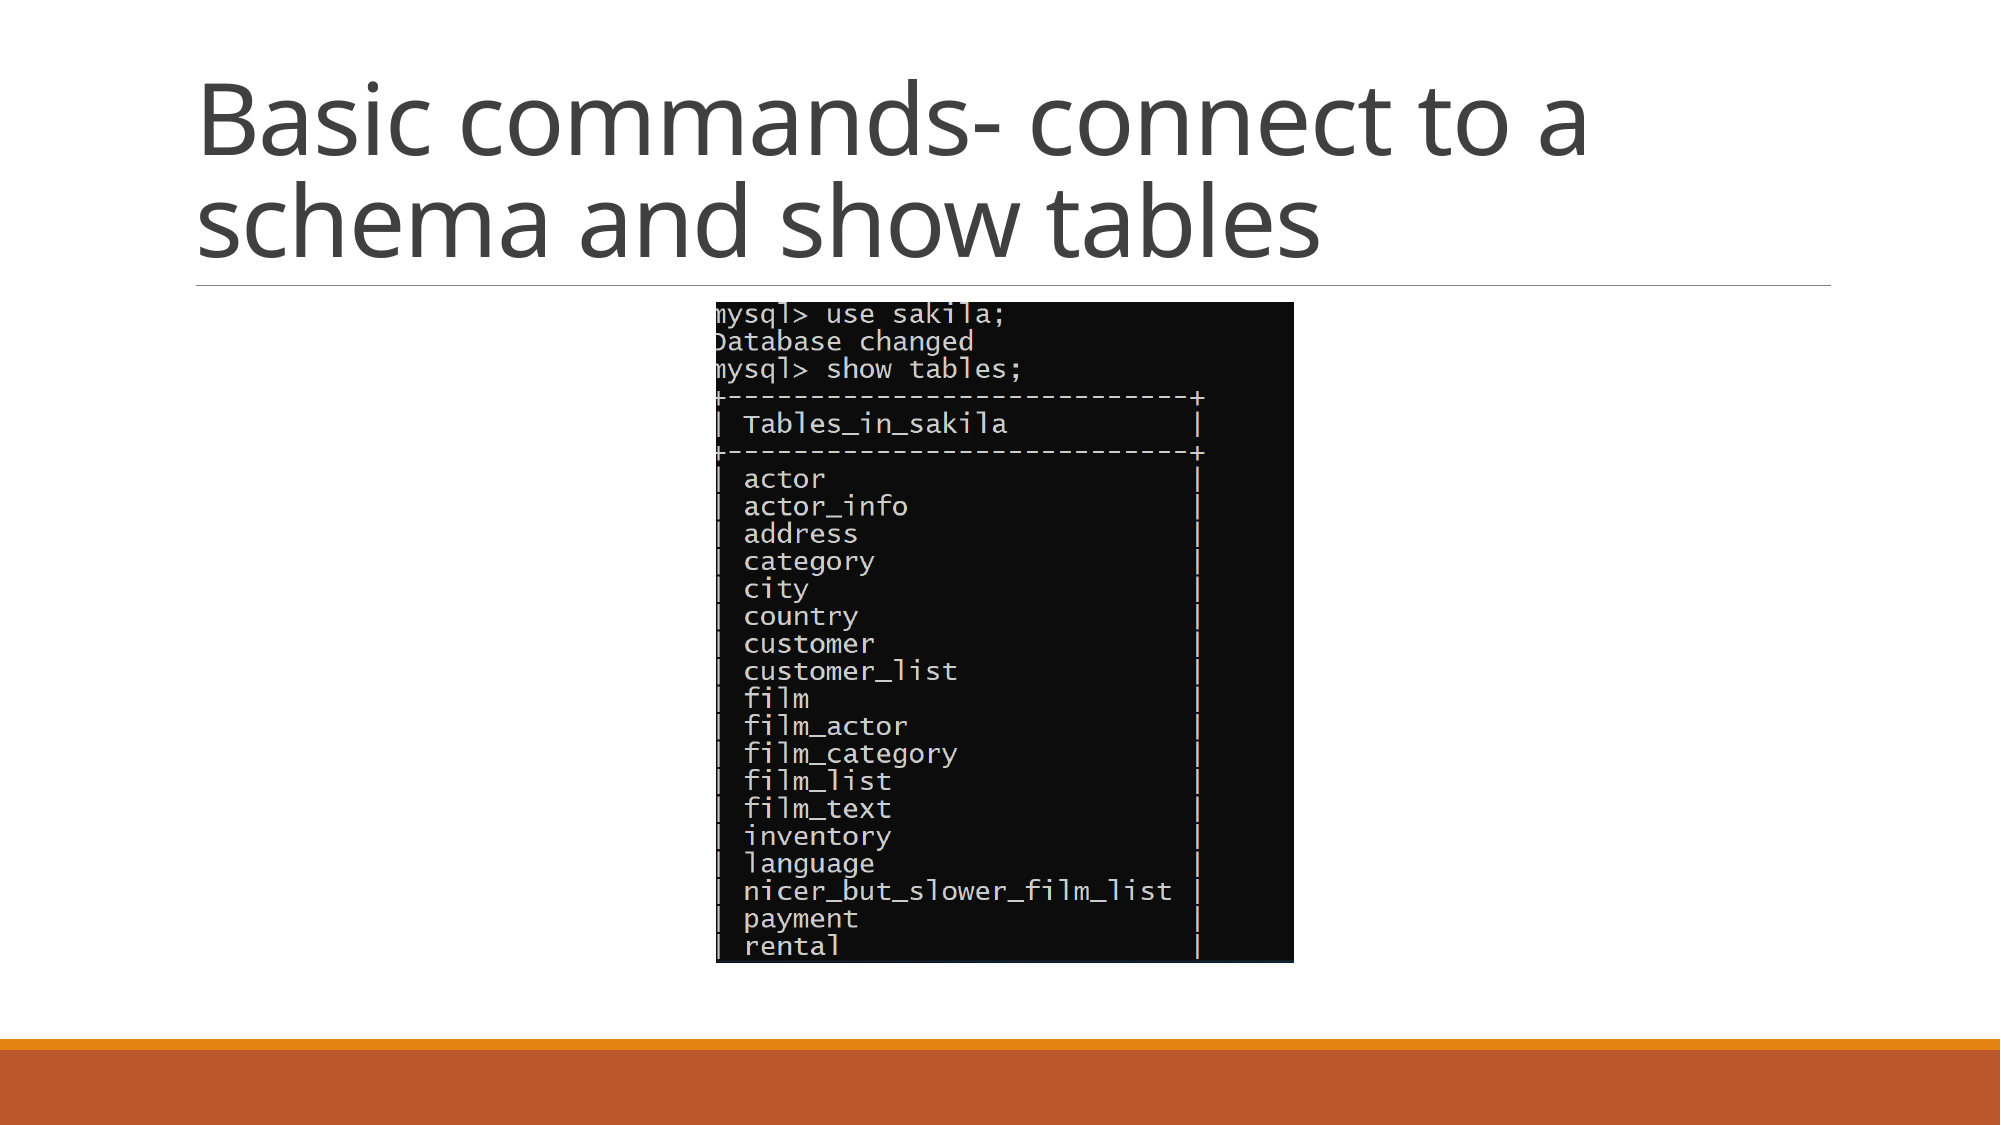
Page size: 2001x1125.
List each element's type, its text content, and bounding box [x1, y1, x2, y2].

title Basic commands- connect to a schema and show tables [180, 47, 1830, 285]
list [716, 302, 1294, 964]
